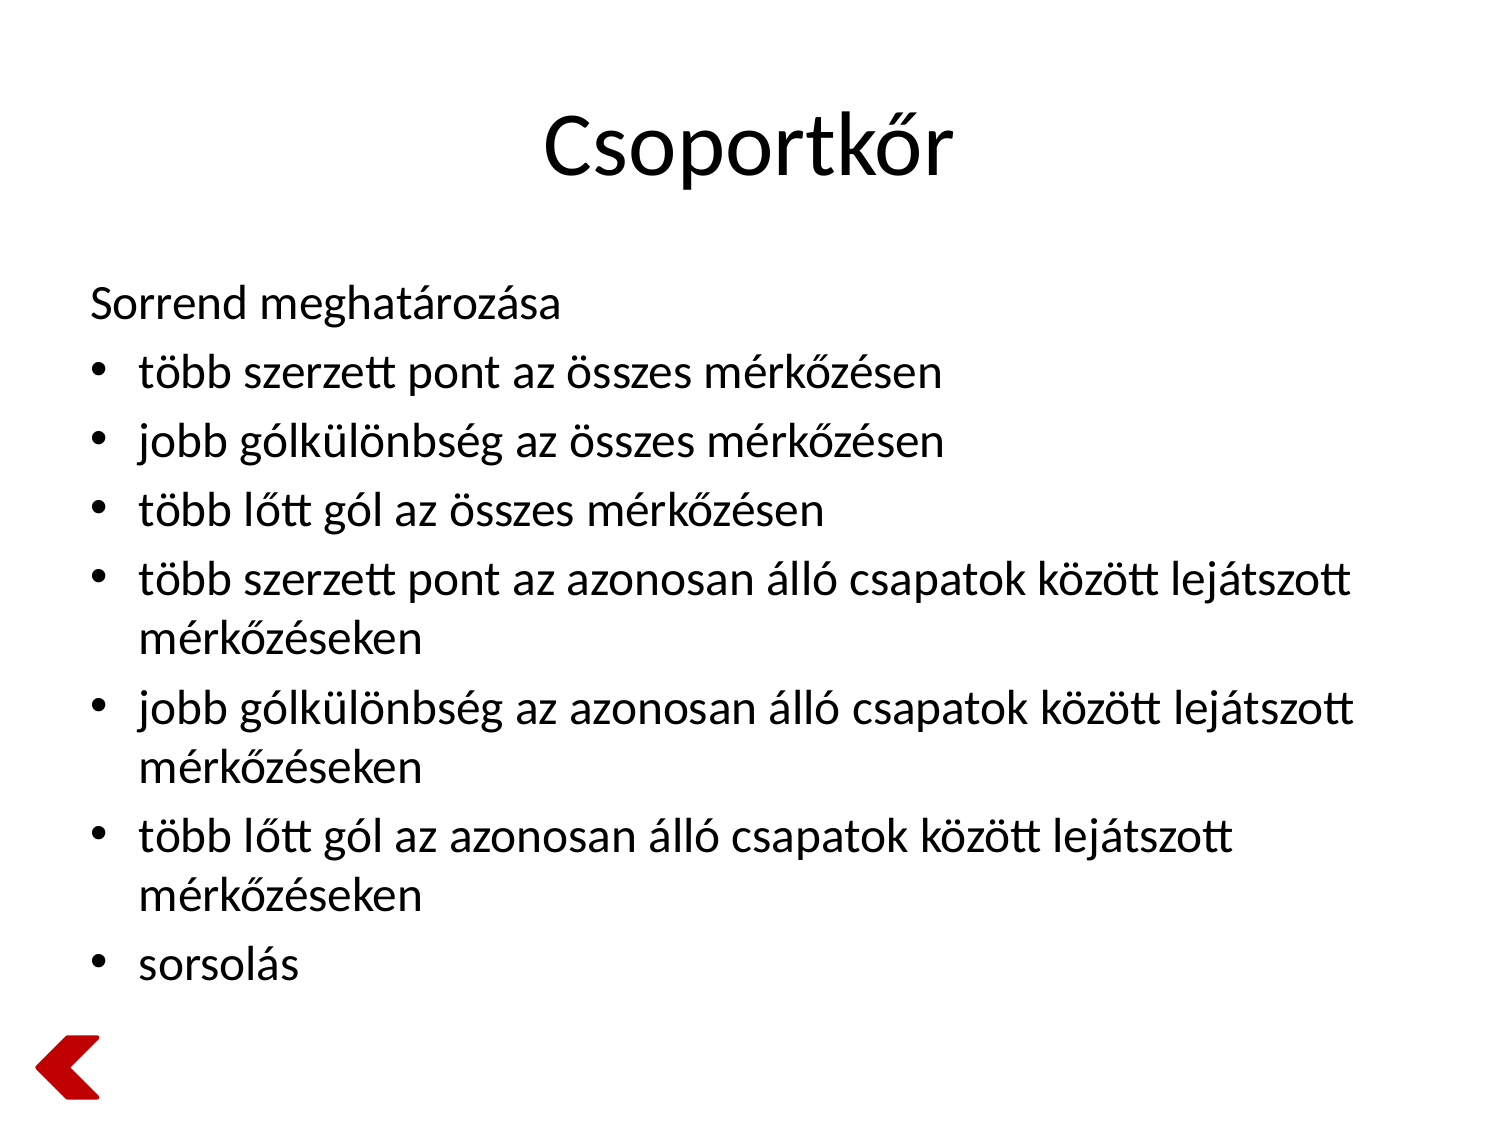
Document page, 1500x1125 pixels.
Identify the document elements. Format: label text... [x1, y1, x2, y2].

title Csoportkőr [75, 45, 1425, 233]
list Sorrend meghatározása több szerzett pont az összes mérkőzésen jobb gólkülönbség az összes mérkőzésen több lőtt gól az összes mérkőzésen több szerzett pont az azonosan álló csapatok között lejátszott mérkőzéseken jobb gólkülönbség az azonosan álló csapatok között lejátszott mérkőzéseken több lőtt gól az azonosan álló csapatok között lejátszott mérkőzéseken sorsolás [75, 262, 1425, 1005]
text_box [35, 1035, 100, 1100]
